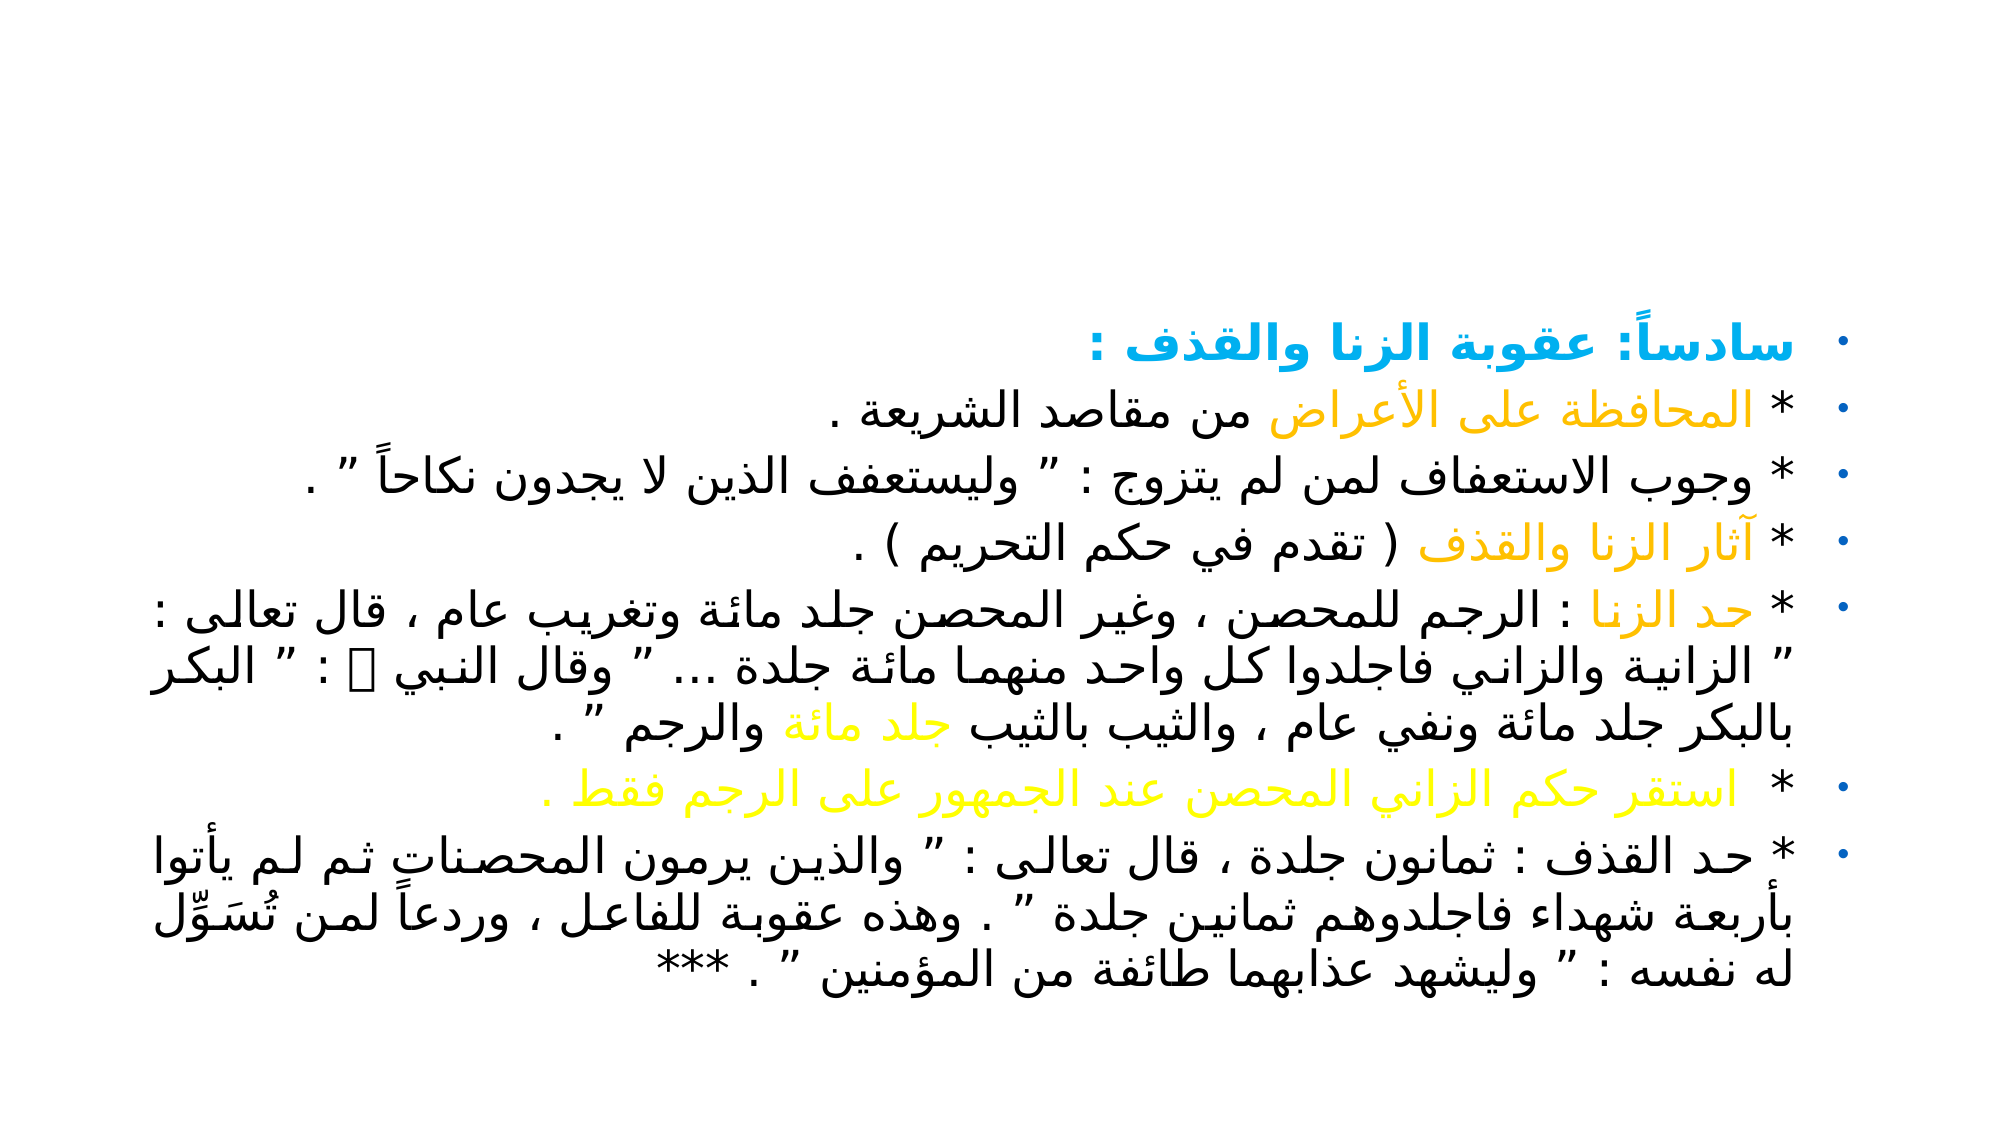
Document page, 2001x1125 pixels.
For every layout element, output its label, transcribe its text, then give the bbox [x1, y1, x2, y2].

list سادساً: عقوبة الزنا والقذف : * المحافظة على الأعراض من مقاصد الشريعة . * وجوب الاستعفاف لمن لم يتزوج : ” وليستعفف الذين لا يجدون نكاحاً ” . * آثار الزنا والقذف ( تقدم في حكم التحريم ) . * حد الزنا : الرجم للمحصن ، وغير المحصن جلد مائة وتغريب عام ، قال تعالى : ” الزانية والزاني فاجلدوا كل واحد منهما مائة جلدة ... ” وقال النبي  : ” البكر بالبكر جلد مائة ونفي عام ، والثيب بالثيب جلد مائة والرجم ” . * استقر حكم الزاني المحصن عند الجمهور على الرجم فقط . * حد القذف : ثمانون جلدة ، قال تعالى : ” والذين يرمون المحصنات ثم لم يأتوا بأربعة شهداء فاجلدوهم ثمانين جلدة ” . وهذه عقوبة للفاعل ، وردعاً لمن تُسَوِّل له نفسه : ” وليشهد عذابهما طائفة من المؤمنين ” . *** [137, 299, 1863, 1014]
